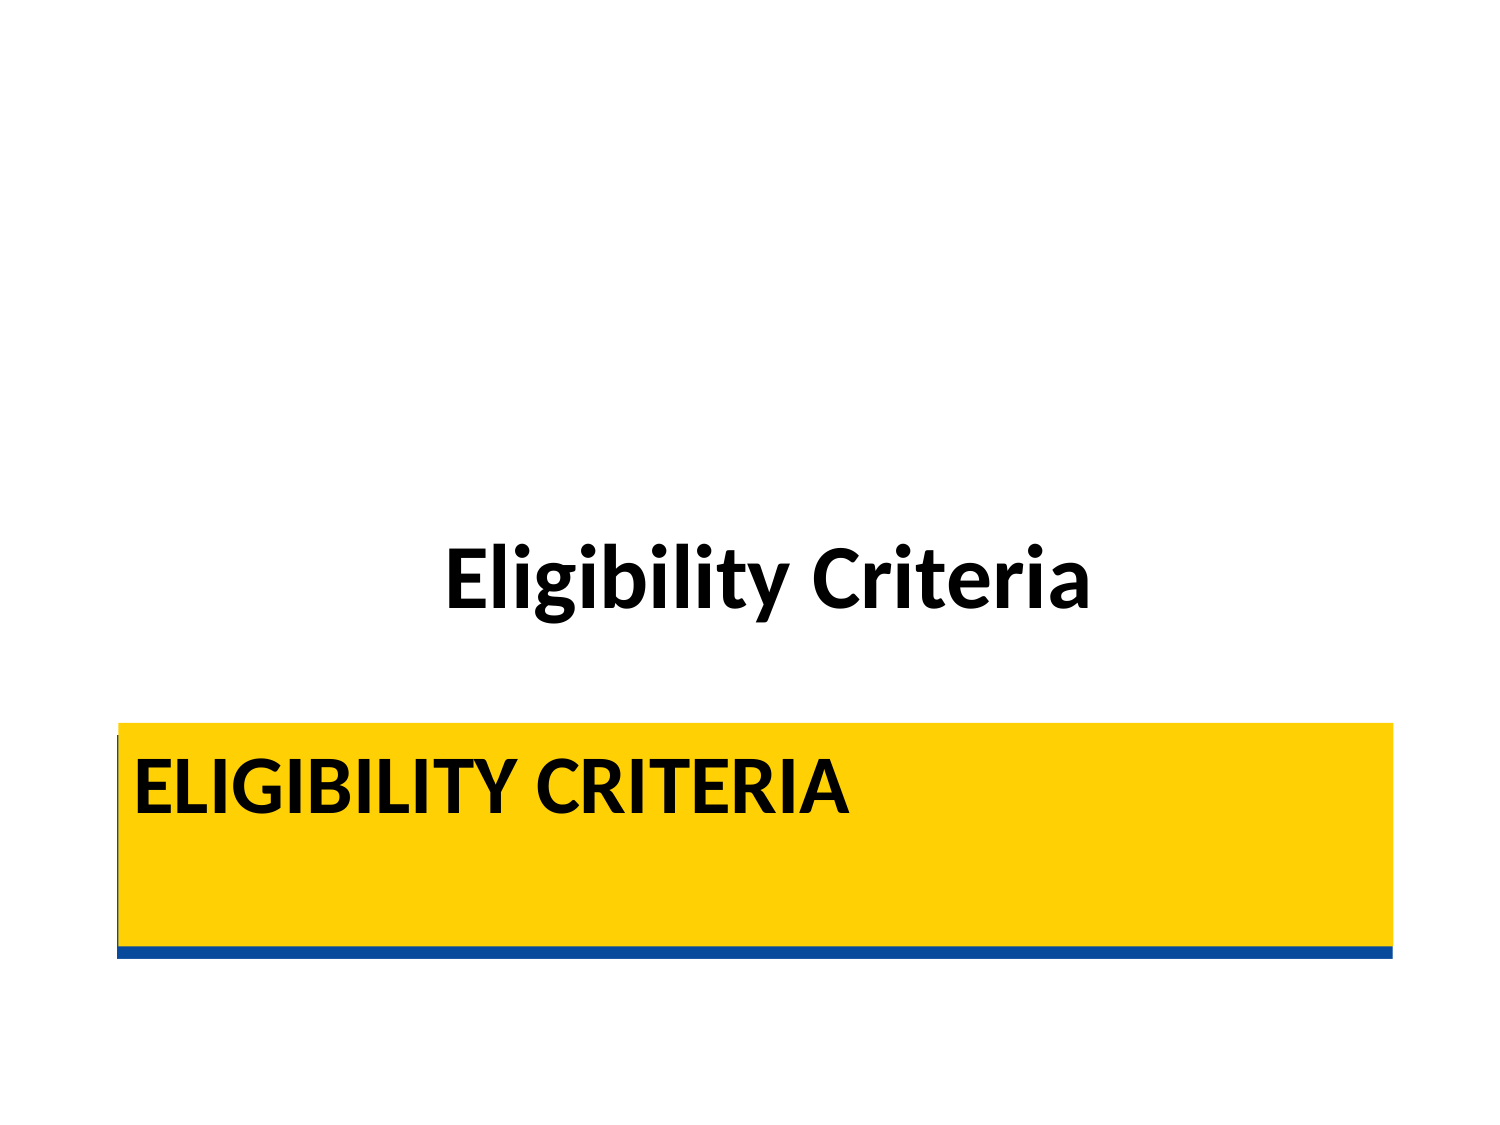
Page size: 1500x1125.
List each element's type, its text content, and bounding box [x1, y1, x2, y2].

title Eligibility criteria [118, 722, 1394, 947]
text_box Eligibility Criteria [112, 399, 1425, 788]
